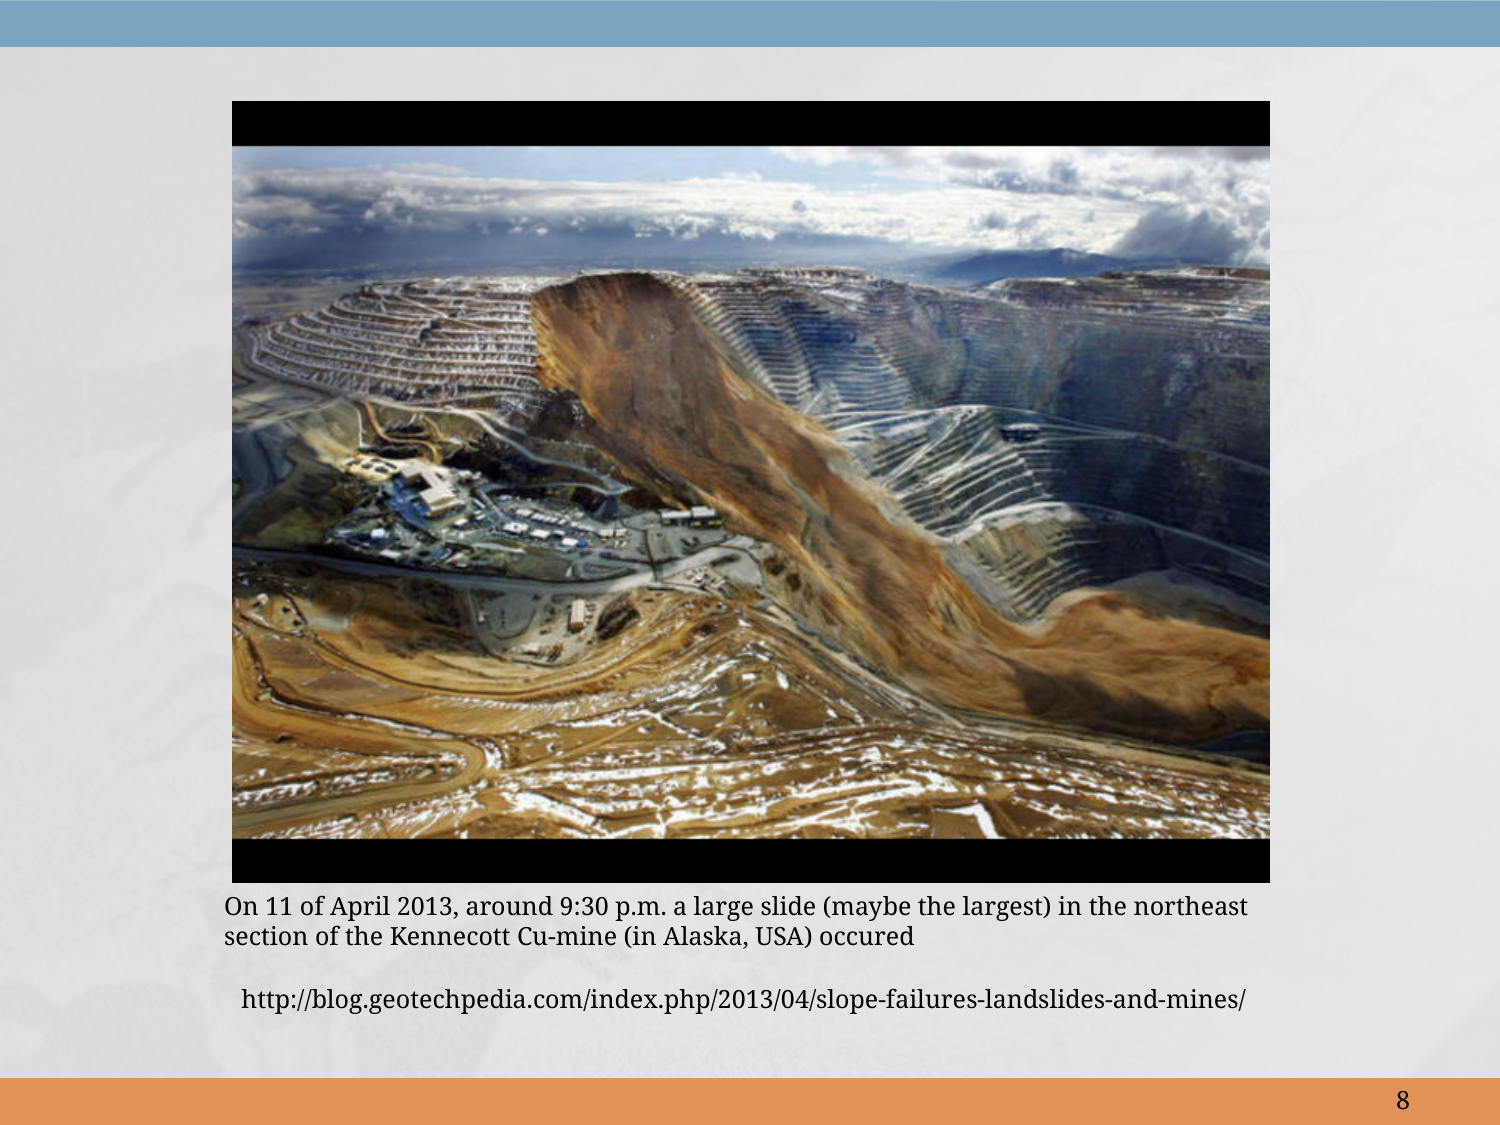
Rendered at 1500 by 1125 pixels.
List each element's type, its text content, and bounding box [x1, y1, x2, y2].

text_box http://blog.geotechpedia.com/index.php/2013/04/slope-failures-landslides-and-mines/ [226, 975, 1267, 1021]
picture [232, 101, 1270, 884]
text_box On 11 of April 2013, around 9:30 p.m. a large slide (maybe the largest) in the northeast section of the Kennecott Cu-mine (in Alaska, USA) occured [209, 882, 1294, 958]
slide_number 8 [1074, 1078, 1425, 1125]
